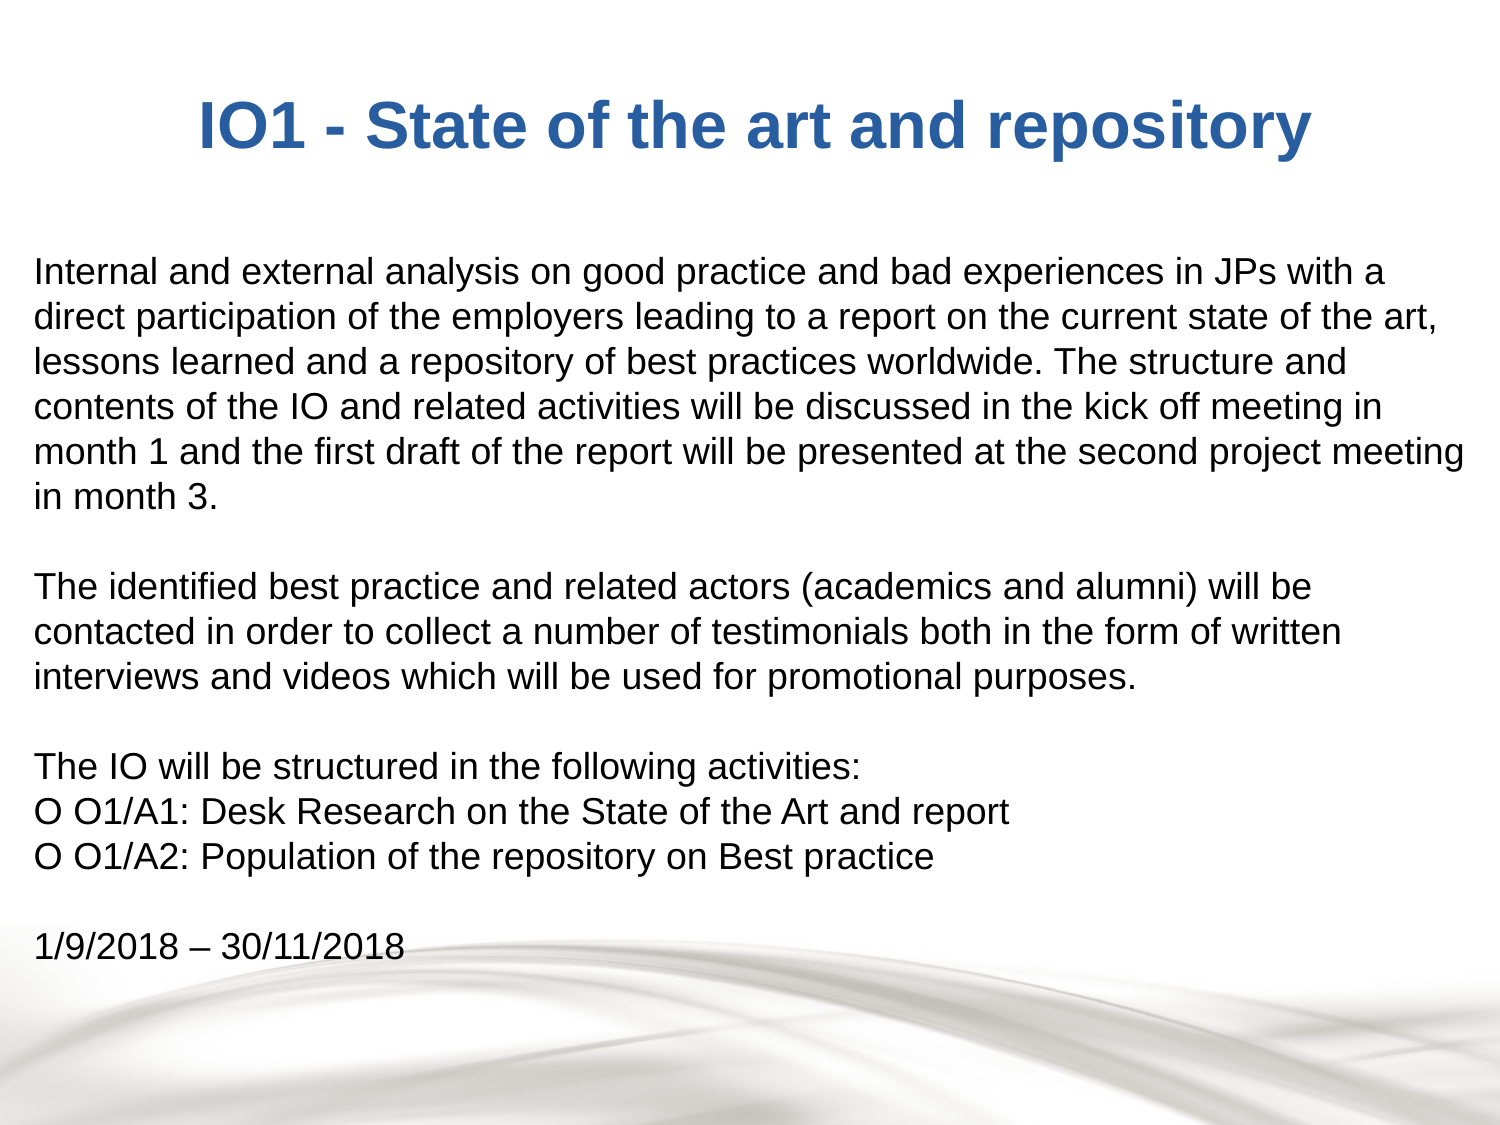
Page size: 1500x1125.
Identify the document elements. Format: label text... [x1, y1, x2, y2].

text_box Internal and external analysis on good practice and bad experiences in JPs with a direct participation of the employers leading to a report on the current state of the art, lessons learned and a repository of best practices worldwide. The structure and contents of the IO and related activities will be discussed in the kick off meeting in month 1 and the first draft of the report will be presented at the second project meeting in month 3. The identified best practice and related actors (academics and alumni) will be contacted in order to collect a number of testimonials both in the form of written interviews and videos which will be used for promotional purposes. The IO will be structured in the following activities: O O1/A1: Desk Research on the State of the Art and report O O1/A2: Population of the repository on Best practice 1/9/2018 – 30/11/2018 [18, 239, 1482, 923]
picture [0, 924, 1500, 1125]
text_box IO1 - State of the art and repository [112, 74, 1400, 170]
